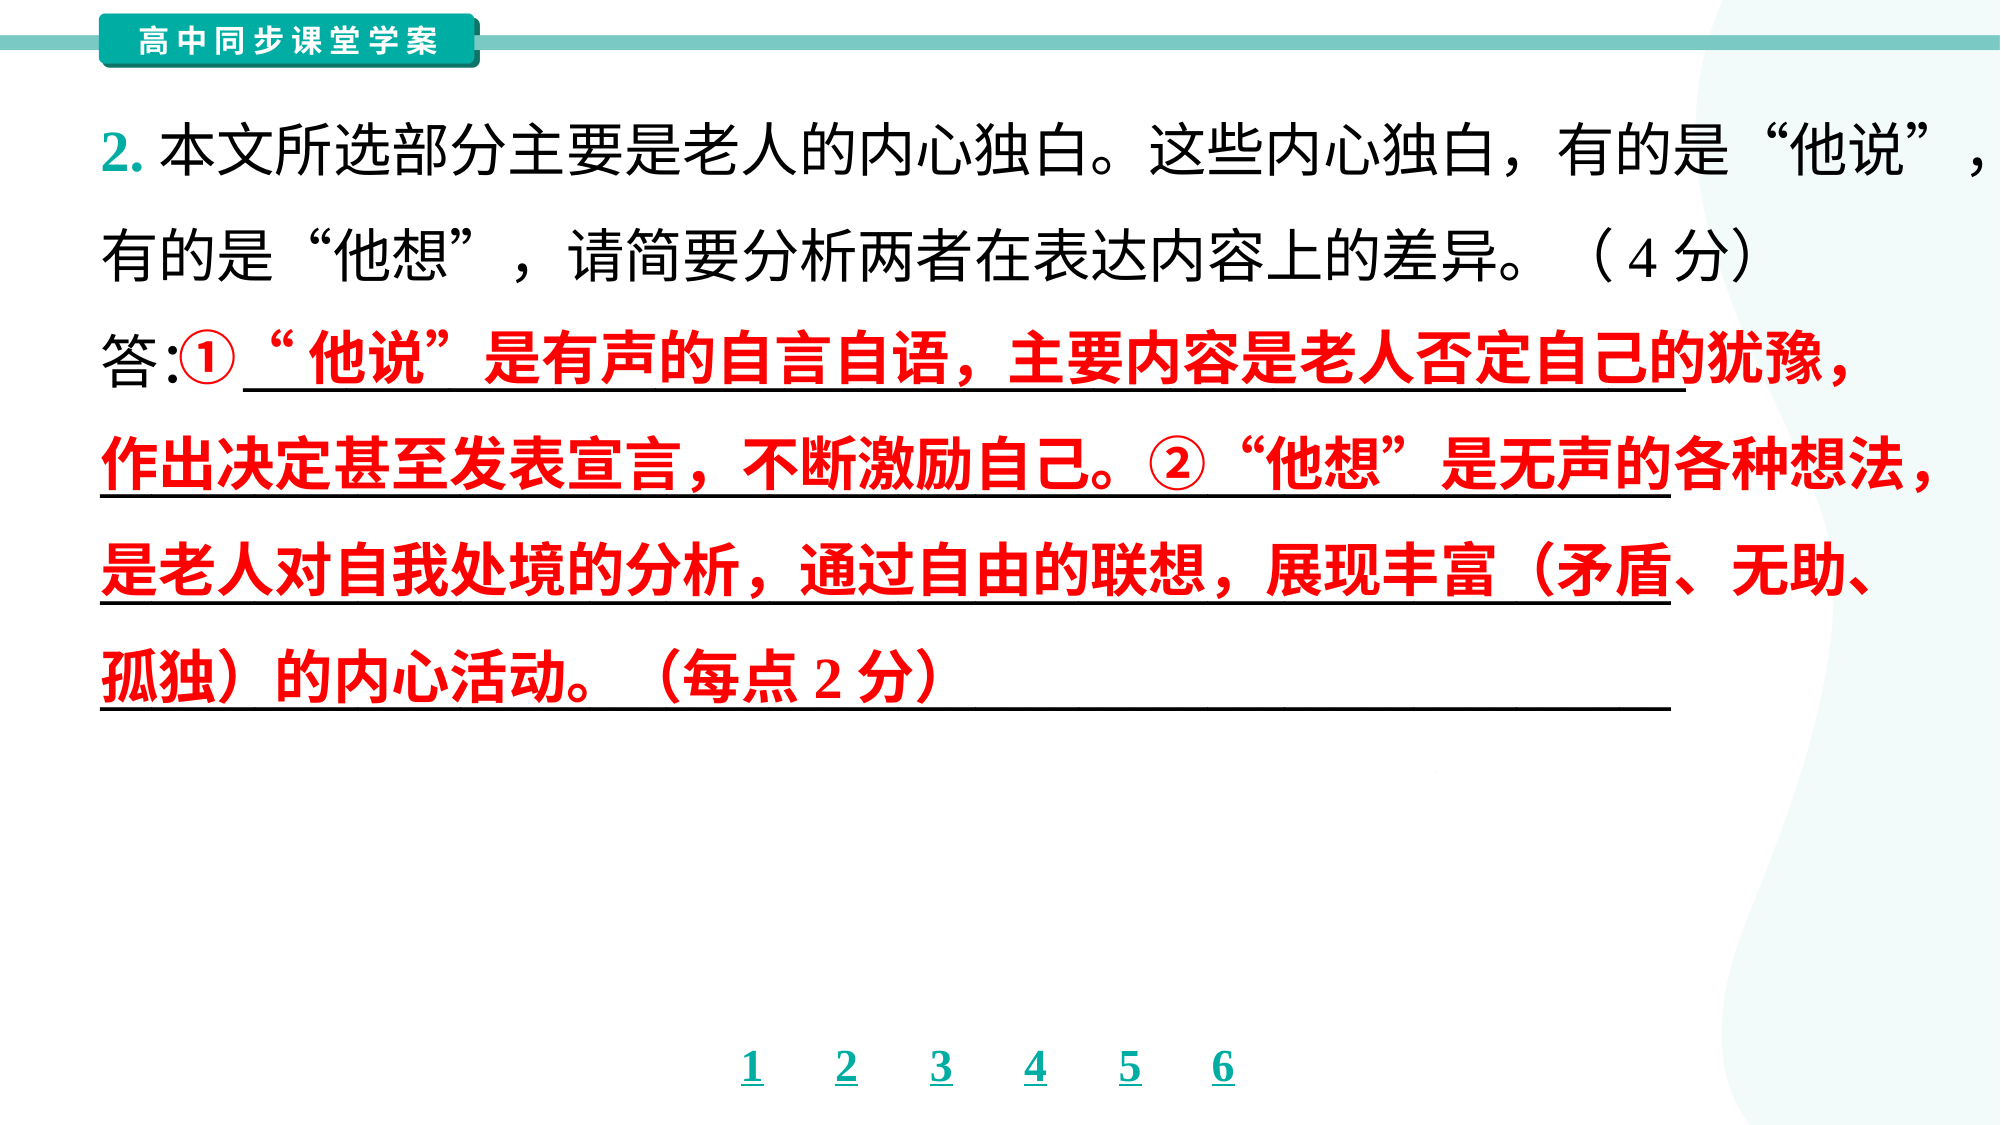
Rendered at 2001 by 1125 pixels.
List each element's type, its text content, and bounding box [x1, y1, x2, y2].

picture [0, 0, 2000, 1125]
text_box 2.本文所选部分主要是老人的内心独白。这些内心独白，有的是“他说”， 有的是“他想”，请简要分析两者在表达内容上的差异。（4分） 答： ________________________________________________________ _____________________________________________________________ _____________________________________________________________ _____________________________________________________________ [100, 710, 1899, 715]
text_box 2.本文所选部分主要是老人的内心独白。这些内心独白，有的是“他说”， 有的是“他想”，请简要分析两者在表达内容上的差异。（4分） 答： ________________________________________________________ _____________________________________________________________ _____________________________________________________________ _____________________________________________________________ [100, 76, 1899, 284]
text_box ①“他说”是有声的自言自语，主要内容是老人否定自己的犹豫， 作出决定甚至发表宣言，不断激励自己。②“他想”是无声的各种想法， 是老人对自我处境的分析，通过自由的联想，展现丰富（矛盾、无助、 孤独）的内心活动。（每点2分） [100, 284, 1899, 710]
